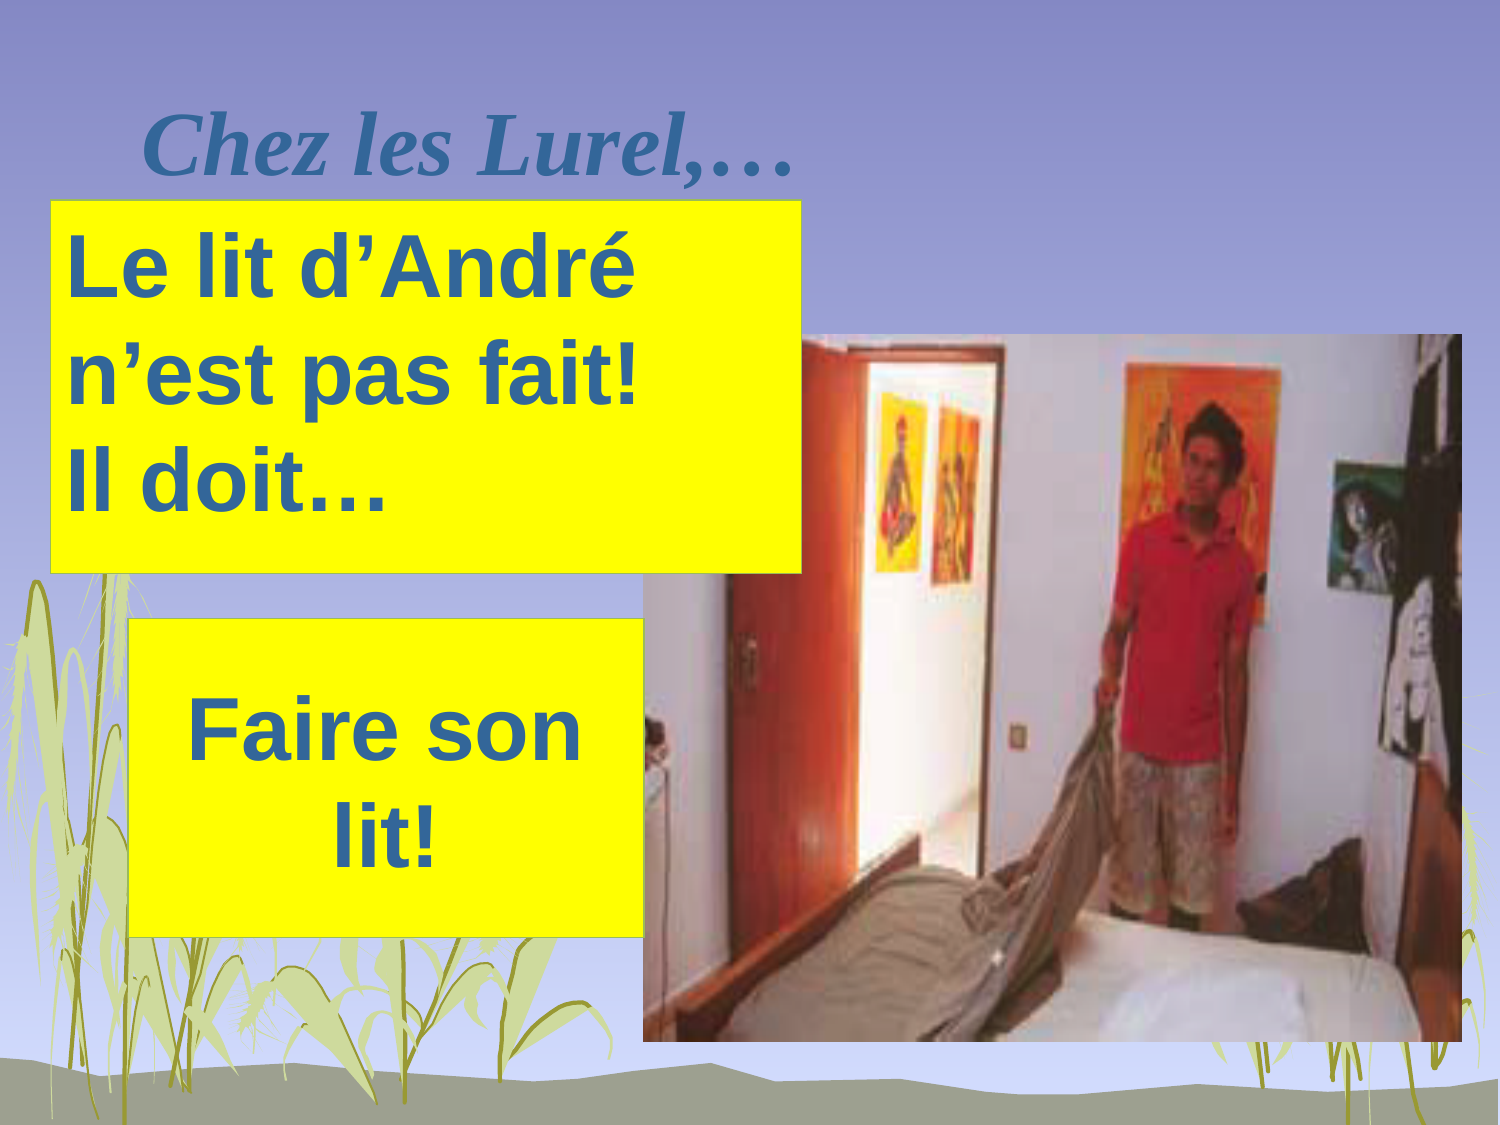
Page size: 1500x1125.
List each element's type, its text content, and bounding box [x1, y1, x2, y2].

title Chez les Lurel,… [126, 37, 1371, 241]
text_box Le lit d’André n’est pas fait! Il doit… [50, 199, 802, 574]
subtitle Faire son lit! [127, 618, 638, 938]
picture [643, 334, 1462, 1042]
